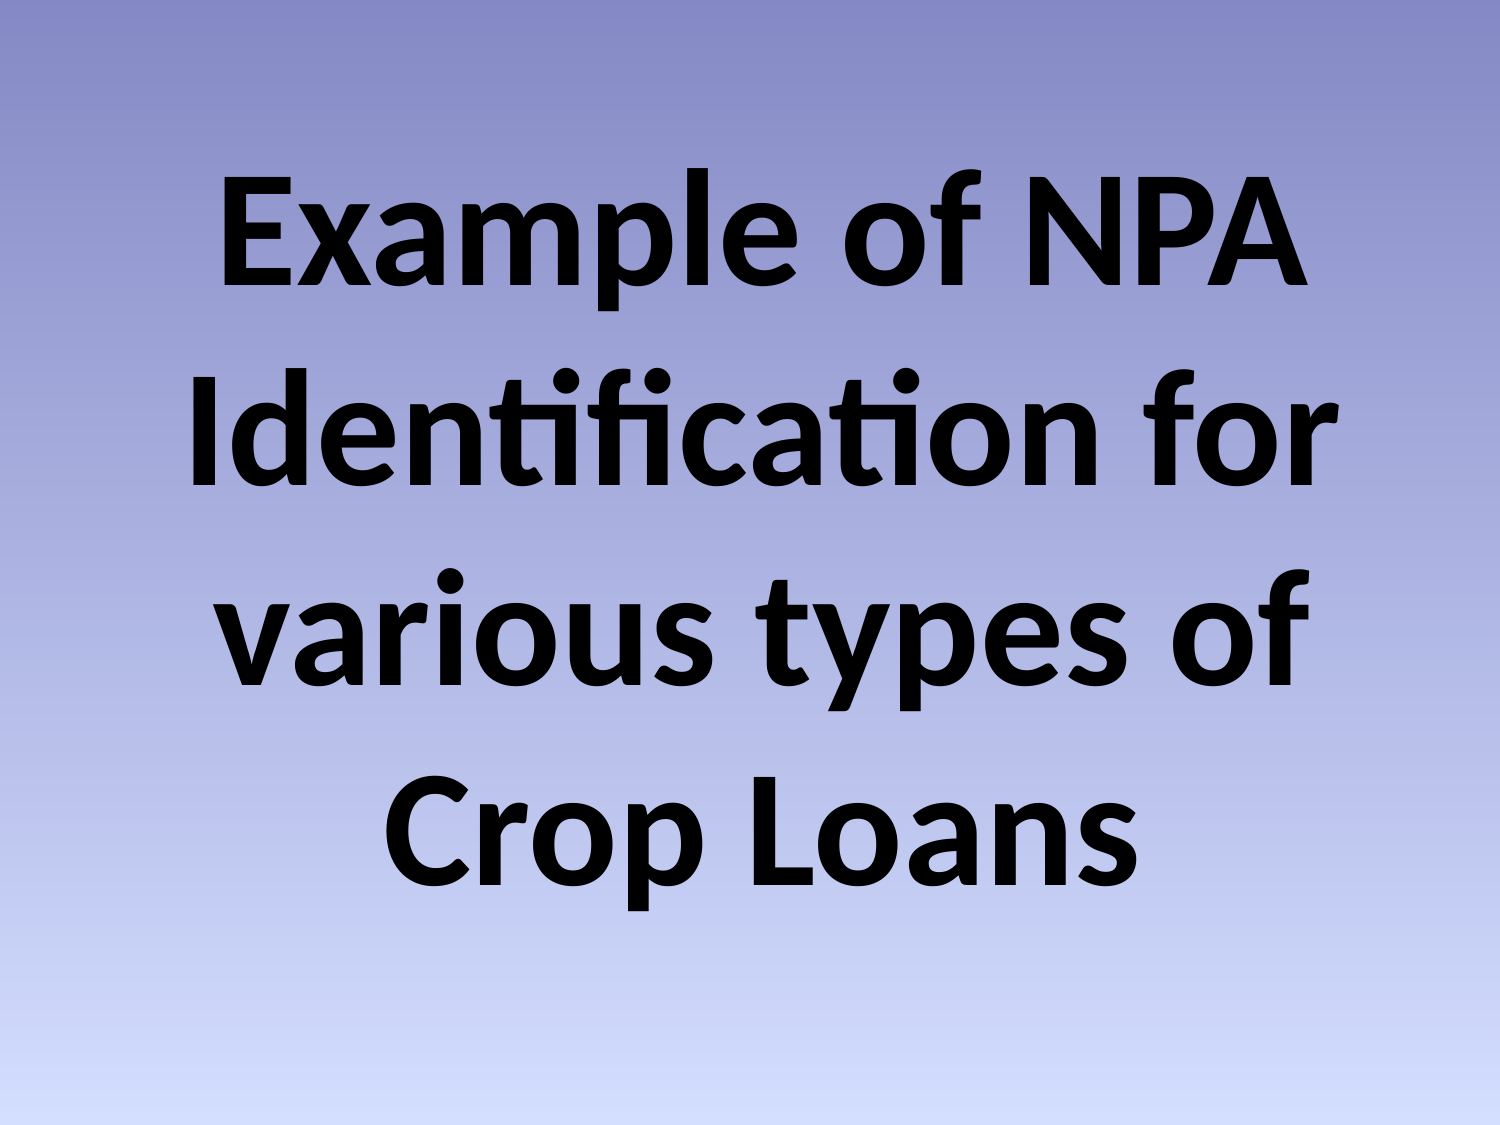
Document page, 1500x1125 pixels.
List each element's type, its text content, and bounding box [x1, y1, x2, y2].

title Example of NPA Identification for various types of Crop Loans [87, 312, 1438, 725]
